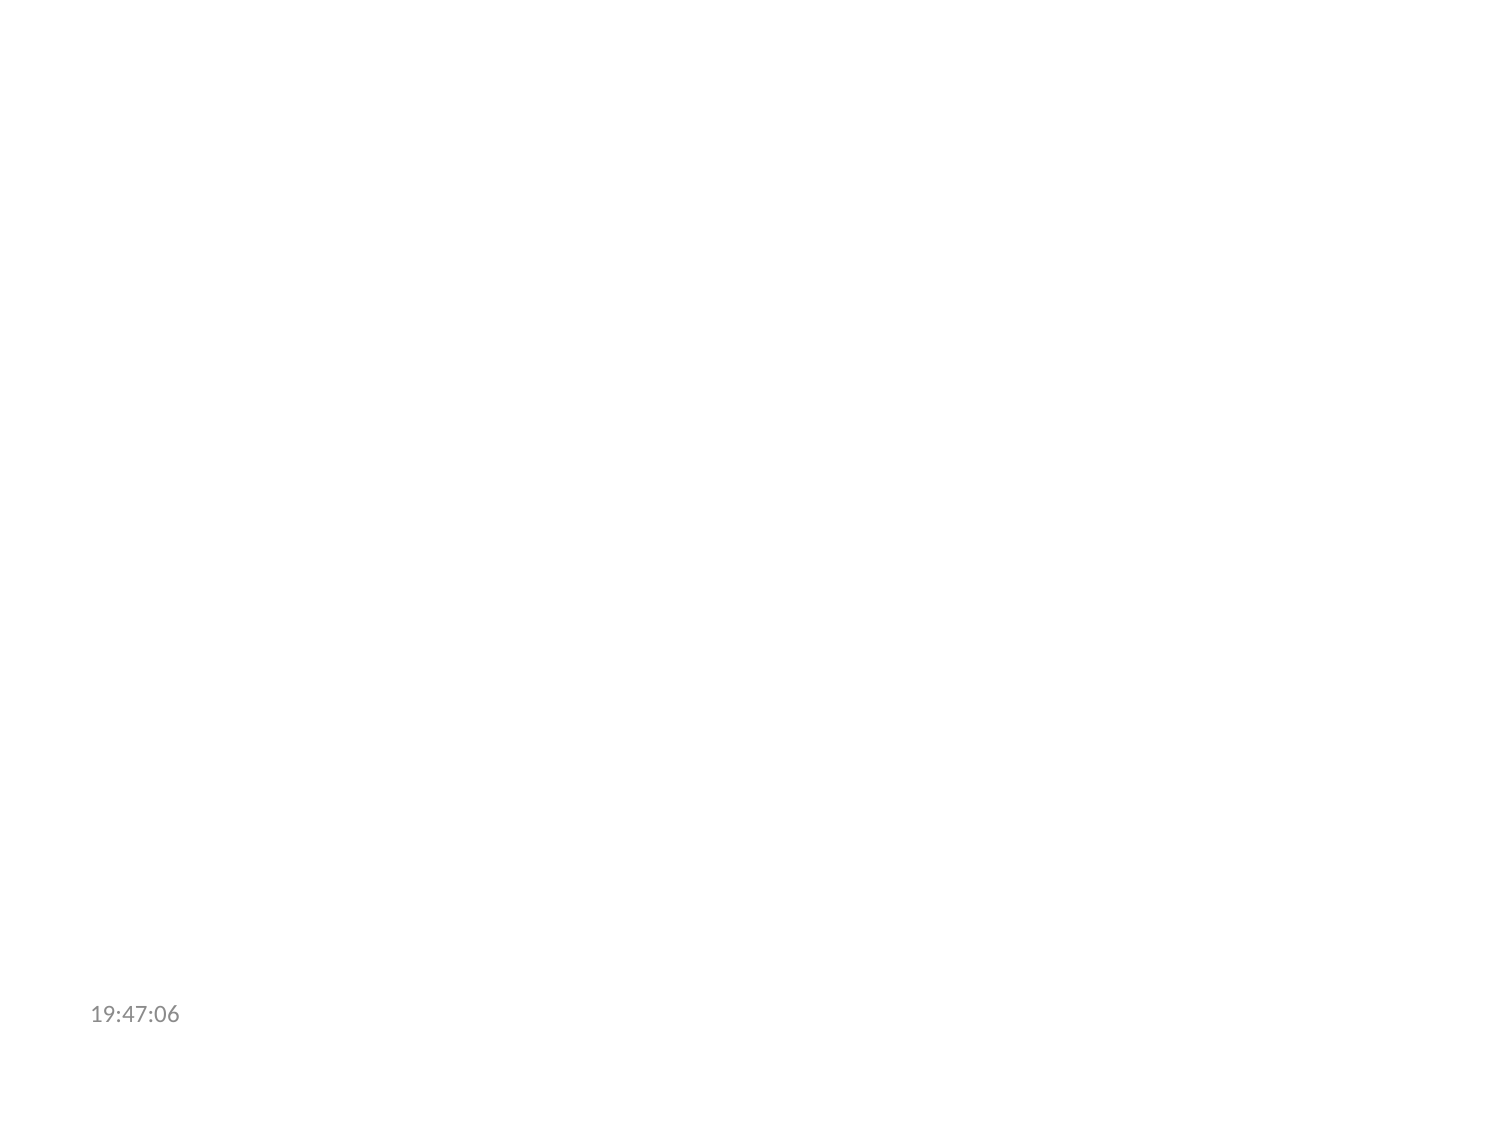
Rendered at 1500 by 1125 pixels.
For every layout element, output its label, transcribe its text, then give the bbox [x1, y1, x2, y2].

text_box 15:35:09 [75, 982, 425, 1043]
